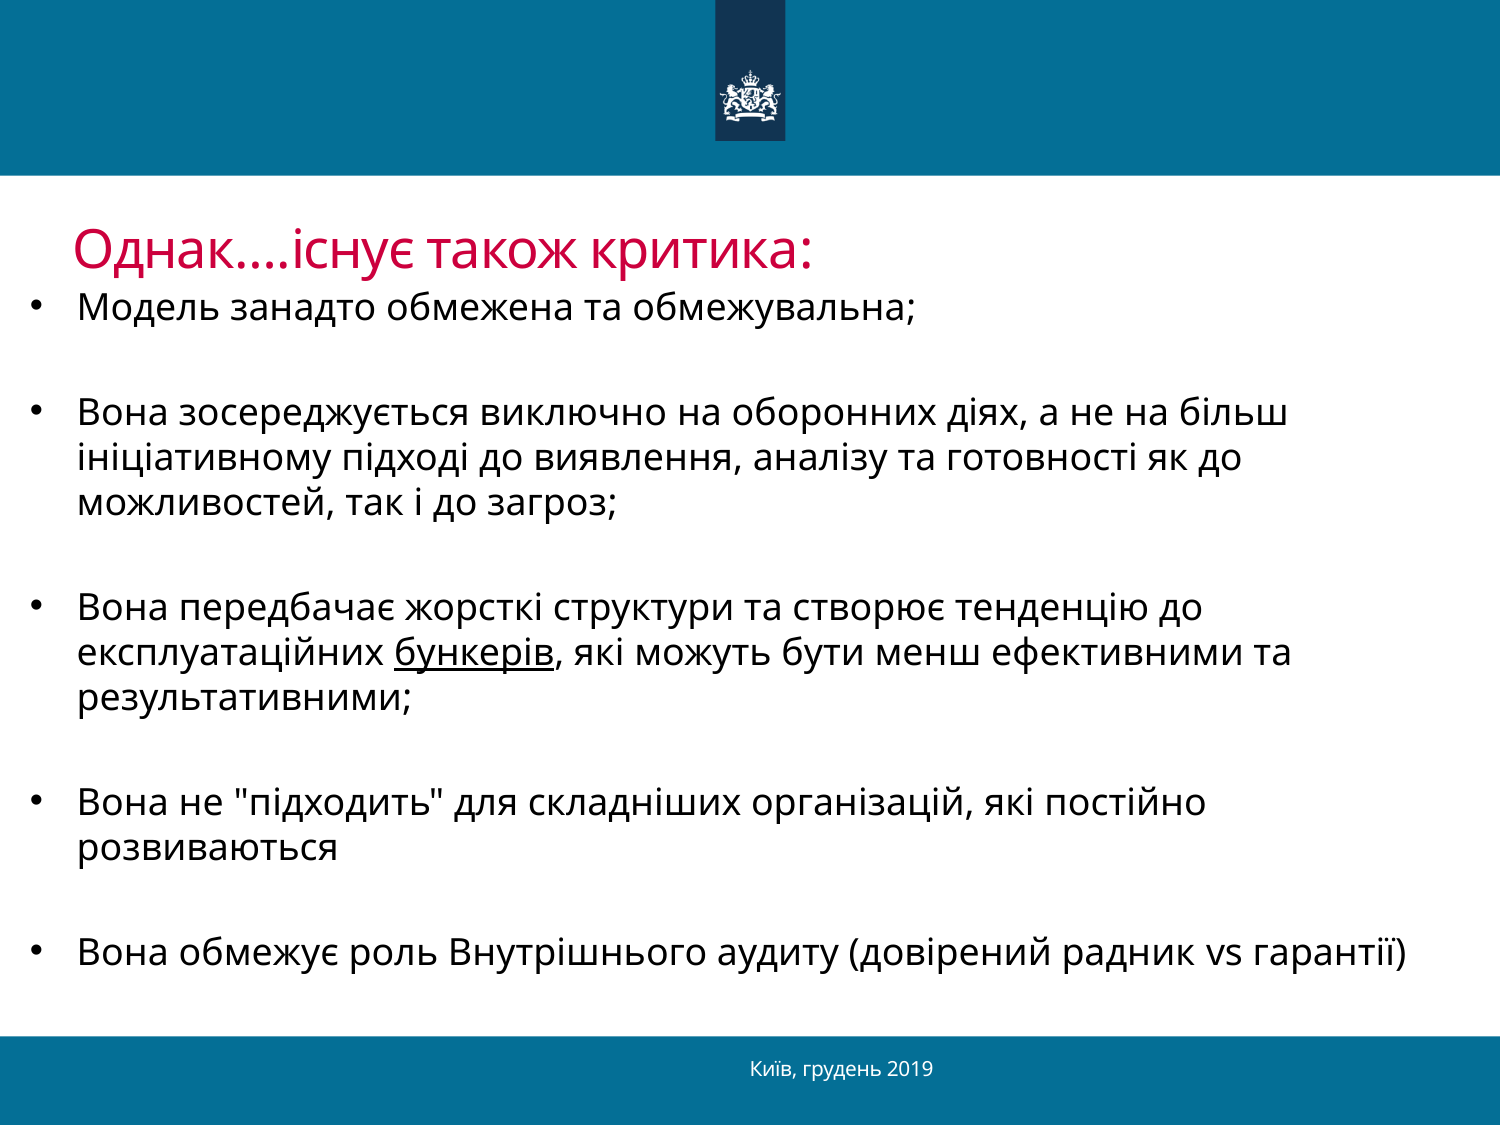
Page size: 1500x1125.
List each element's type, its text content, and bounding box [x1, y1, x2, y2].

footer Київ, грудень 2019 [734, 1047, 1419, 1100]
list Модель занадто обмежена та обмежувальна; Вона зосереджується виключно на оборонних діях, а не на більш ініціативному підході до виявлення, аналізу та готовності як до можливостей, так і до загроз; Вона передбачає жорсткі структури та створює тенденцію до експлуатаційних бункерів, які можуть бути менш ефективними та результативними; Вона не "підходить" для складніших організацій, які постійно розвиваються Вона обмежує роль Внутрішнього аудиту (довірений радник vs гарантії) [14, 274, 1483, 1038]
title Однак….існує також критика: [57, 207, 1409, 274]
picture [716, 0, 784, 140]
